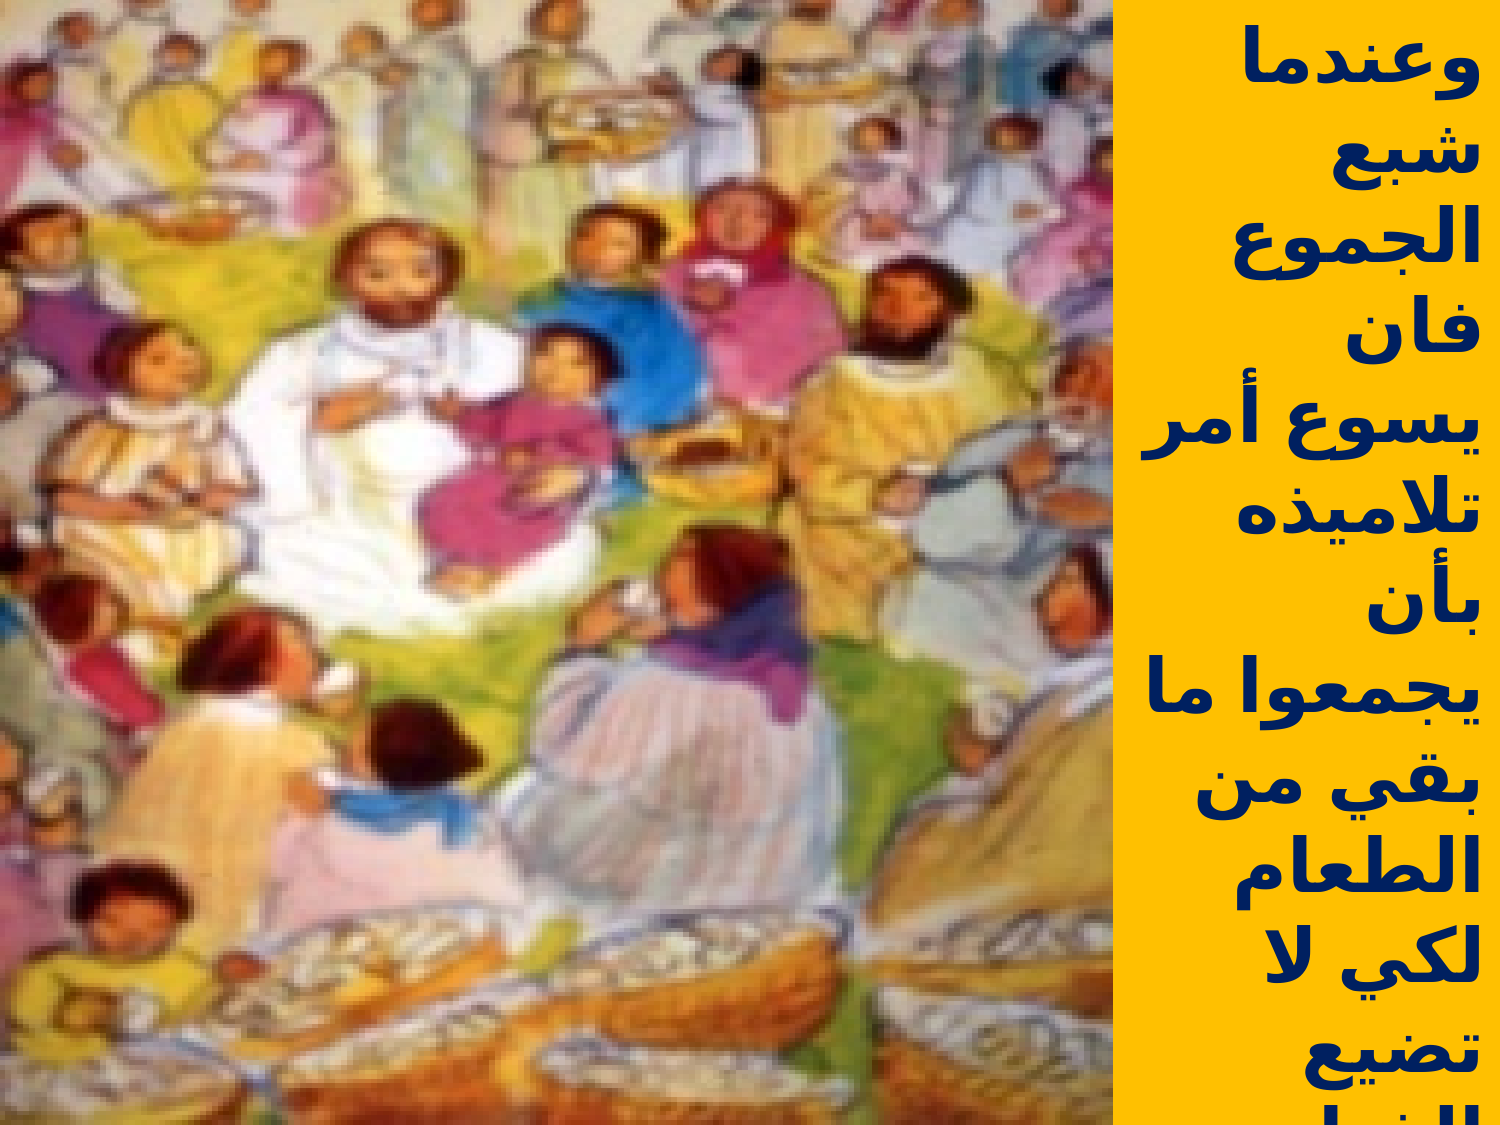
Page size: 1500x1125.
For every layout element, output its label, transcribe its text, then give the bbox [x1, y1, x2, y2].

picture [0, 0, 1114, 1125]
text_box وعندما شبع الجموع فان يسوع أمر تلاميذه بأن يجمعوا ما بقي من الطعام لكي لا تضيع الفتات ومن هذه الفتات فقد جمع التلاميذ اثنا عشر قفة ممتلئة... [1114, 0, 1500, 1125]
